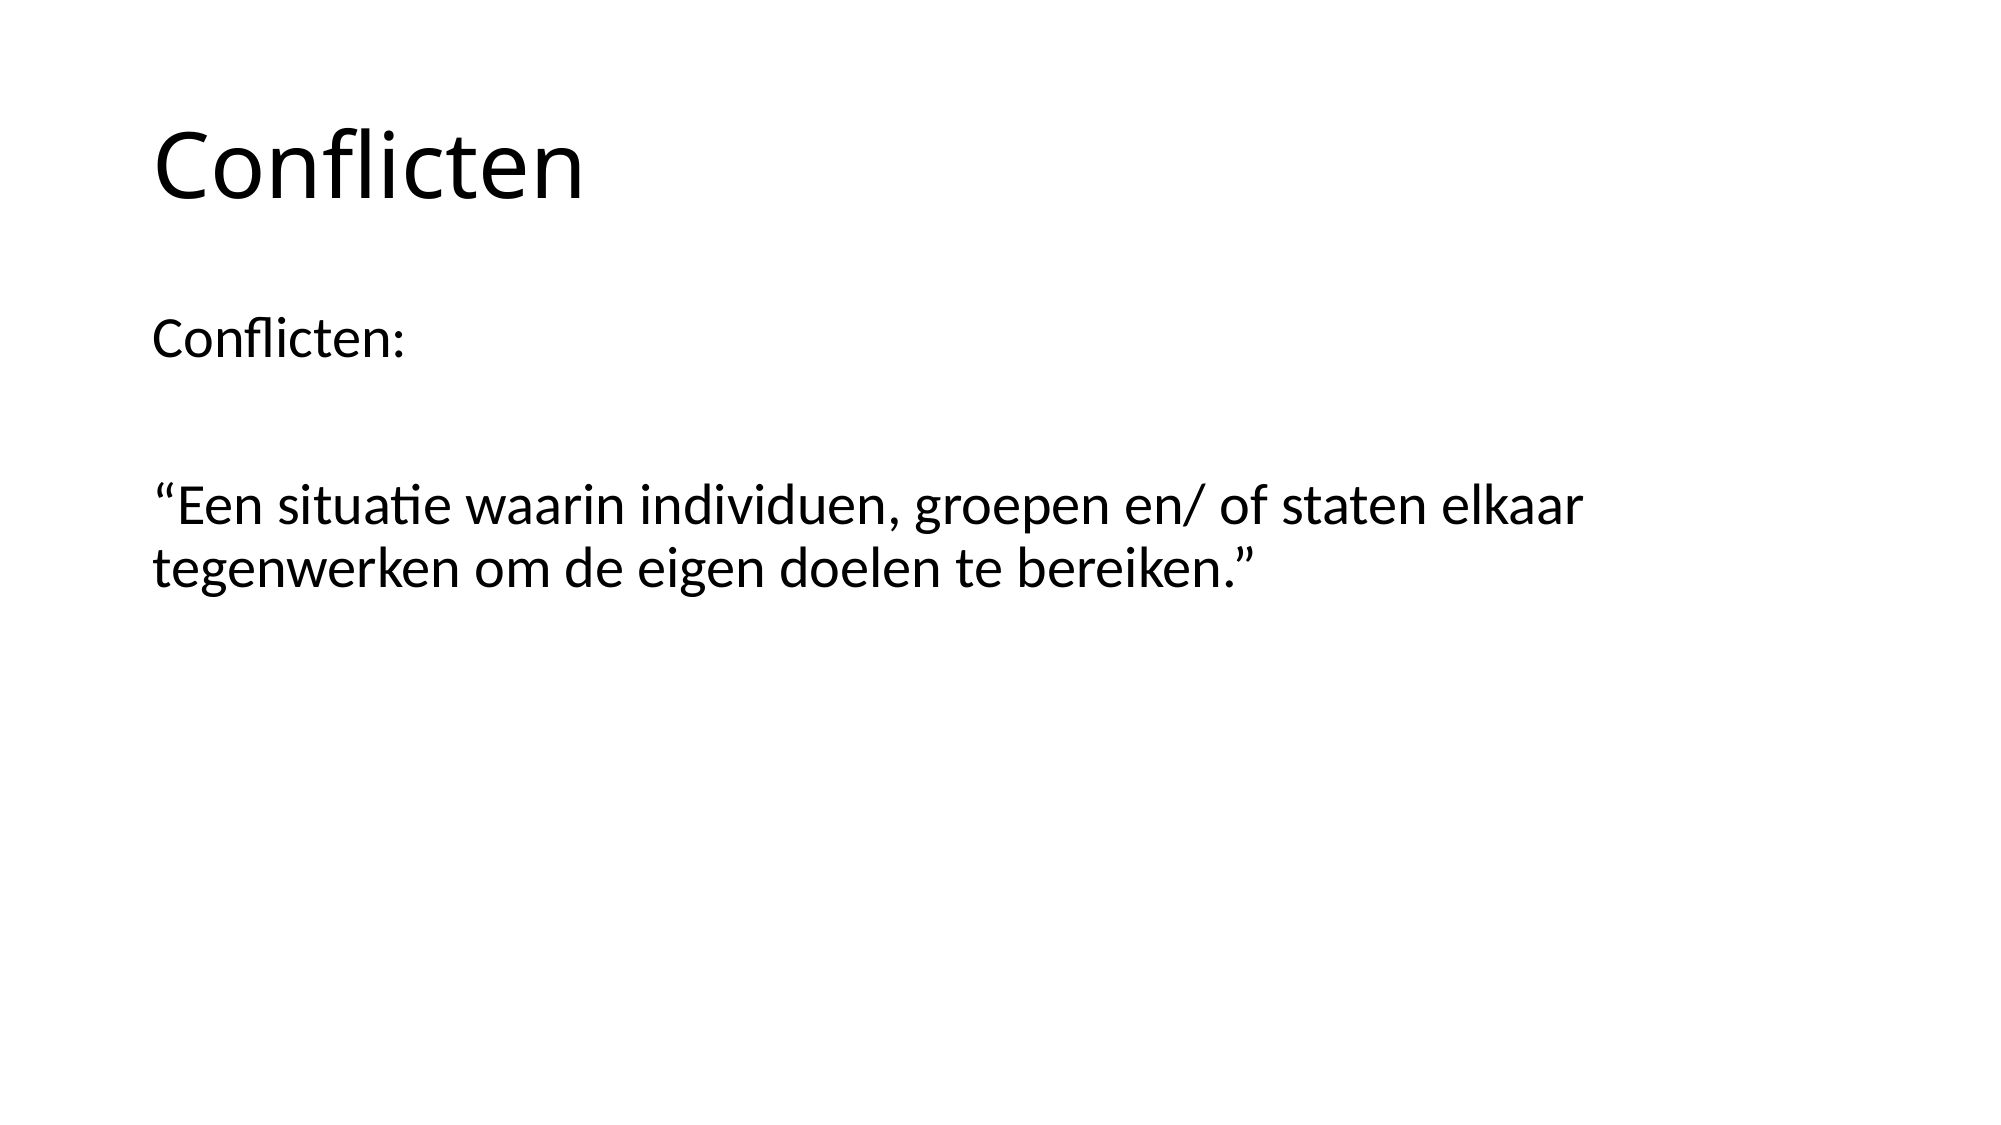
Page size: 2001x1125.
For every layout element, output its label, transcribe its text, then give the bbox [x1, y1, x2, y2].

list Conflicten: “Een situatie waarin individuen, groepen en/ of staten elkaar tegenwerken om de eigen doelen te bereiken.” [137, 299, 1863, 1014]
title Conflicten [137, 59, 1863, 278]
